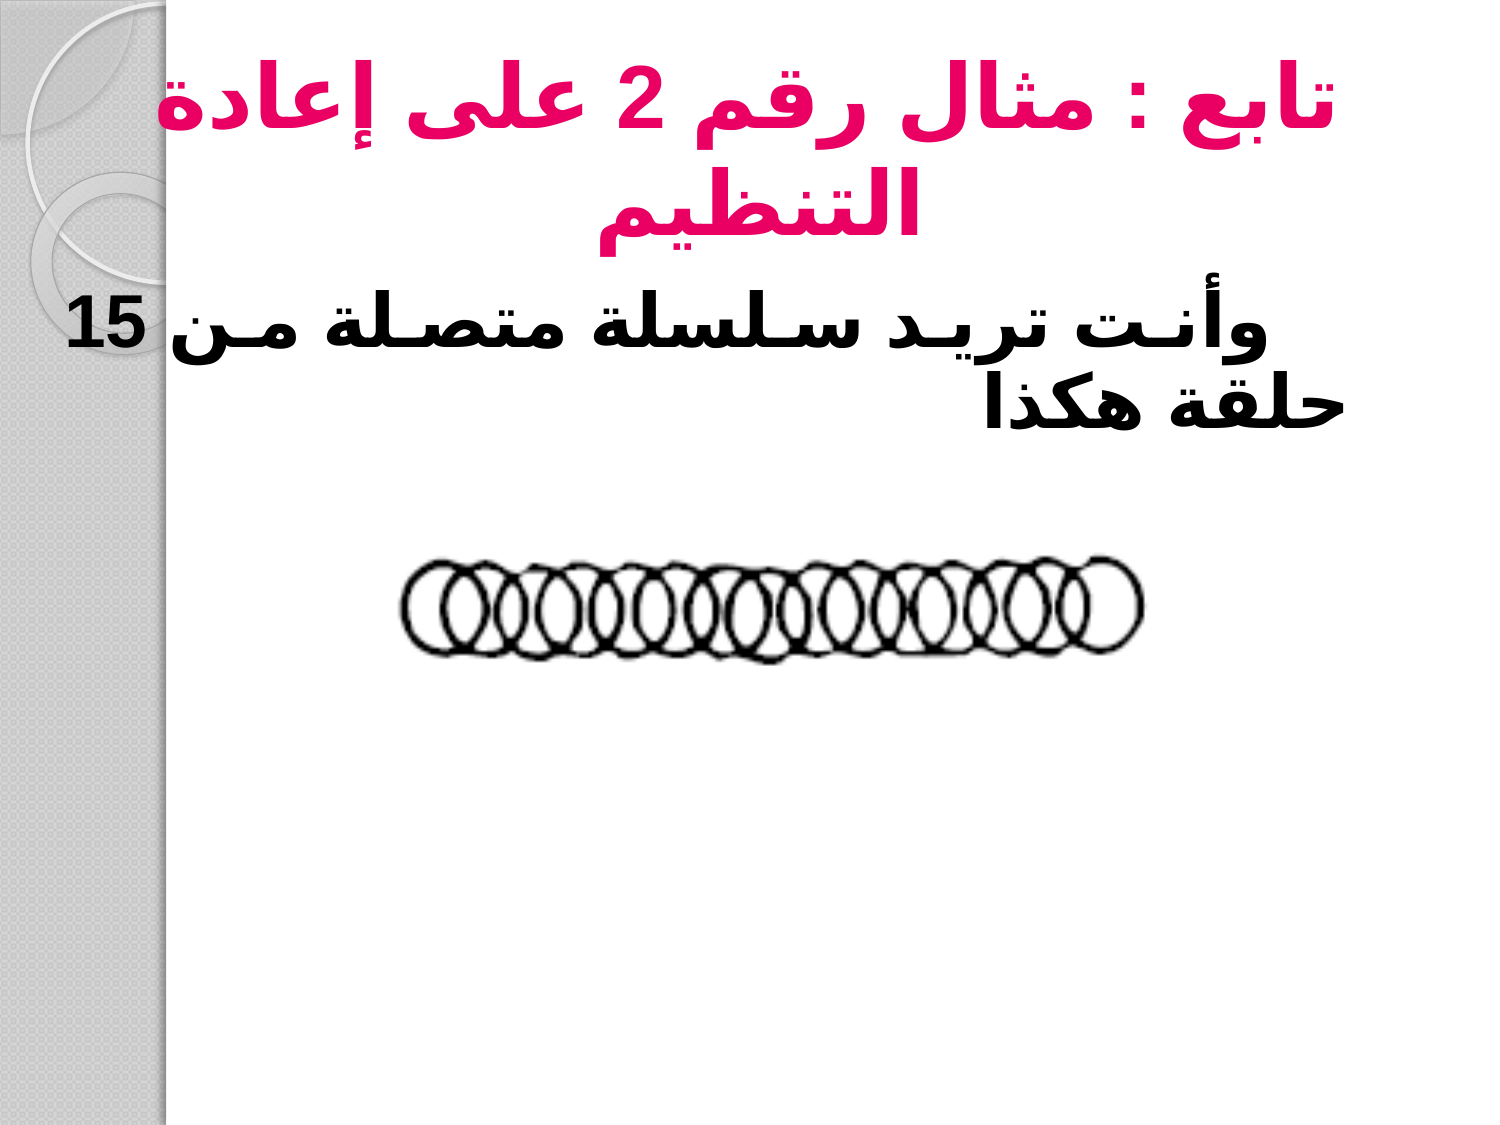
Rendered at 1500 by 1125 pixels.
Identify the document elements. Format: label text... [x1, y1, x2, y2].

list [224, 524, 1329, 721]
title تابع : مثال رقم 2 على إعادة التنظيم [49, 37, 1446, 255]
list وأنت تريد سلسلة متصلة من 15 حلقة هكذا [49, 275, 1425, 500]
